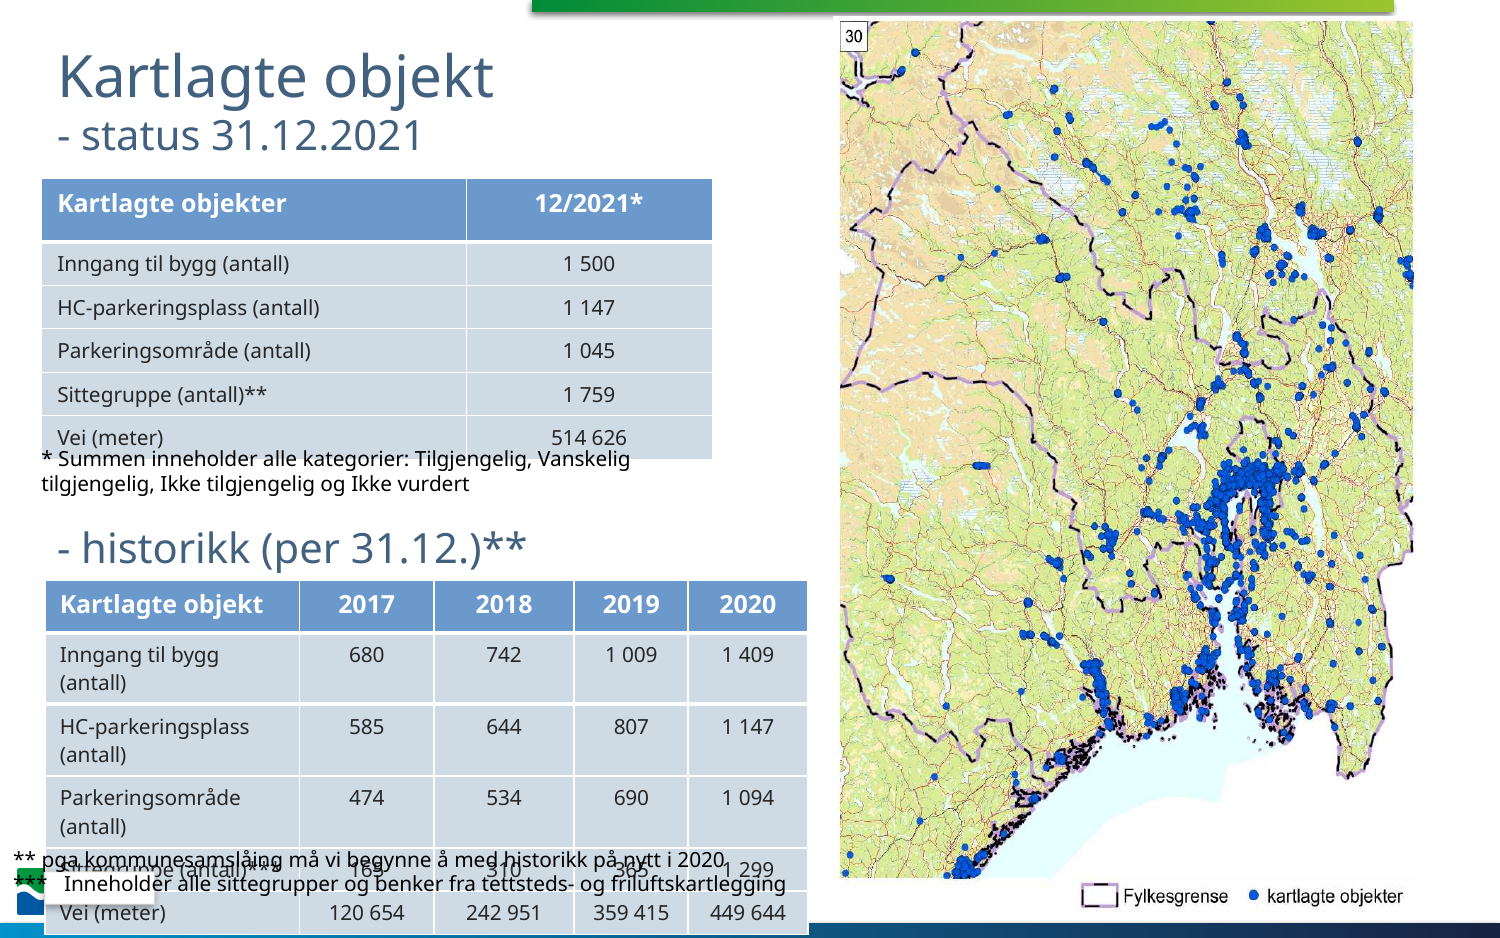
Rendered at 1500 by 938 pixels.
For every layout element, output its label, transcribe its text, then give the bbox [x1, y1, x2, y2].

table_cell 742 [435, 635, 573, 702]
table_cell 644 [435, 706, 573, 775]
table_header Kartlagte objekter [42, 179, 466, 240]
table_cell 449 644 [689, 892, 807, 934]
table_header 2020 [689, 581, 807, 631]
table_cell 242 951 [435, 904, 573, 934]
table_cell 680 [300, 635, 433, 702]
text_box Kartlagte objekt - status 31.12.2021 [42, 24, 828, 167]
table_cell HC-parkeringsplass (antall) [42, 286, 466, 328]
table_header 12/2021* [467, 179, 712, 240]
table_cell Parkeringsområde (antall) [46, 777, 299, 838]
text_box ** pga kommunesamslåing må vi begynne å med historikk på nytt i 2020 *** Inneholder alle sittegrupper og benker fra tettsteds- og friluftskartlegging [0, 838, 802, 904]
table_cell Vei (meter) [42, 416, 466, 438]
table_cell 120 654 [300, 904, 433, 934]
table_cell 1 299 [802, 849, 807, 890]
table_header 2017 [300, 581, 433, 631]
table_cell 1 045 [467, 329, 712, 372]
text_box * Summen inneholder alle kategorier: Tilgjengelig, Vanskelig tilgjengelig, Ikke tilgjengelig og Ikke vurdert [26, 438, 711, 504]
table_cell 585 [300, 706, 433, 775]
table_cell 807 [575, 706, 687, 775]
text_box - historikk (per 31.12.)** [42, 496, 828, 580]
table_cell 534 [435, 777, 573, 838]
picture [833, 16, 1419, 913]
table_cell Inngang til bygg (antall) [46, 635, 299, 702]
table_cell Sittegruppe (antall)** [42, 373, 466, 415]
table_cell 1 500 [467, 244, 712, 285]
table_cell 1 094 [689, 777, 807, 847]
table_cell 474 [300, 777, 433, 838]
table_cell 1 409 [689, 635, 807, 702]
table_cell 690 [575, 777, 687, 838]
table_cell 514 626 [467, 416, 712, 459]
table_header 2019 [575, 581, 687, 631]
table_cell 1 759 [467, 373, 712, 415]
table_cell 1 147 [467, 286, 712, 328]
table_cell Inngang til bygg (antall) [42, 244, 466, 285]
table_cell 1 009 [575, 635, 687, 702]
table_cell 1 147 [689, 706, 807, 775]
table_cell 359 415 [575, 904, 687, 934]
table_cell Parkeringsområde (antall) [42, 329, 466, 372]
table_cell Vei (meter) [46, 904, 299, 934]
table_header 2018 [435, 581, 573, 631]
table_header Kartlagte objekt [46, 581, 299, 631]
table_cell HC-parkeringsplass (antall) [46, 706, 299, 775]
